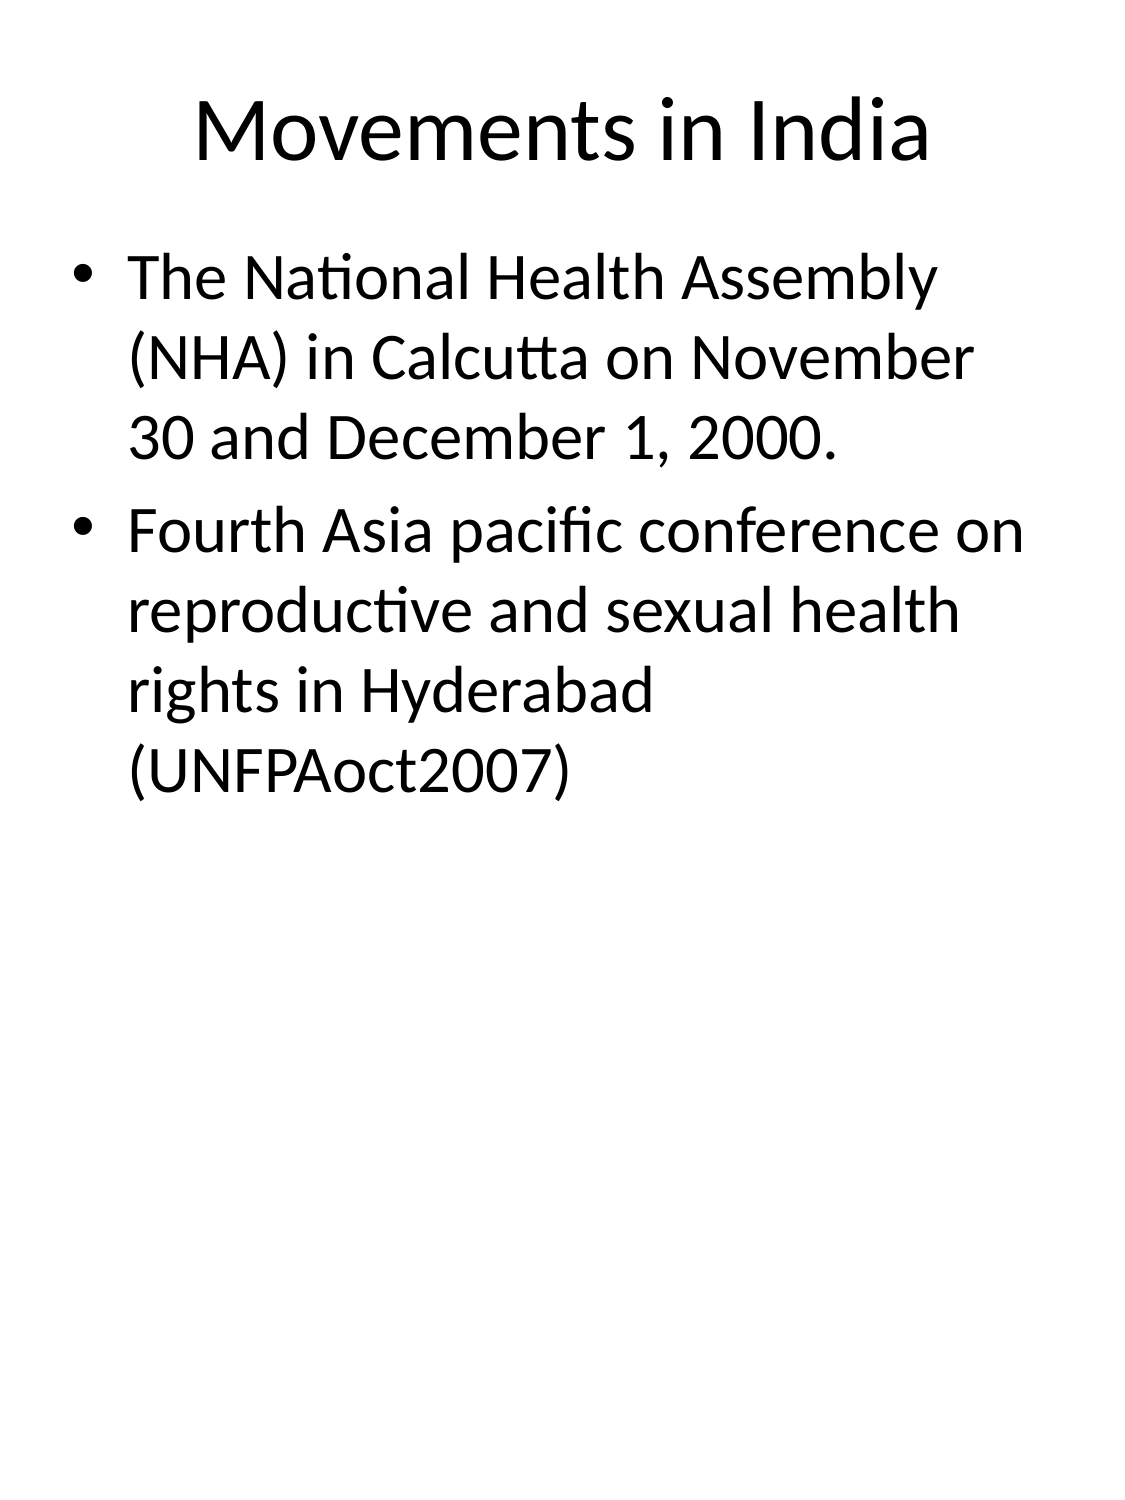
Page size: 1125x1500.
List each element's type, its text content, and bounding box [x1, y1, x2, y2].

title Movements in India [56, 60, 1069, 188]
list The National Health Assembly (NHA) in Calcutta on November 30 and December 1, 2000. Fourth Asia pacific conference on reproductive and sexual health rights in Hyderabad (UNFPAoct2007) [56, 225, 1069, 1340]
